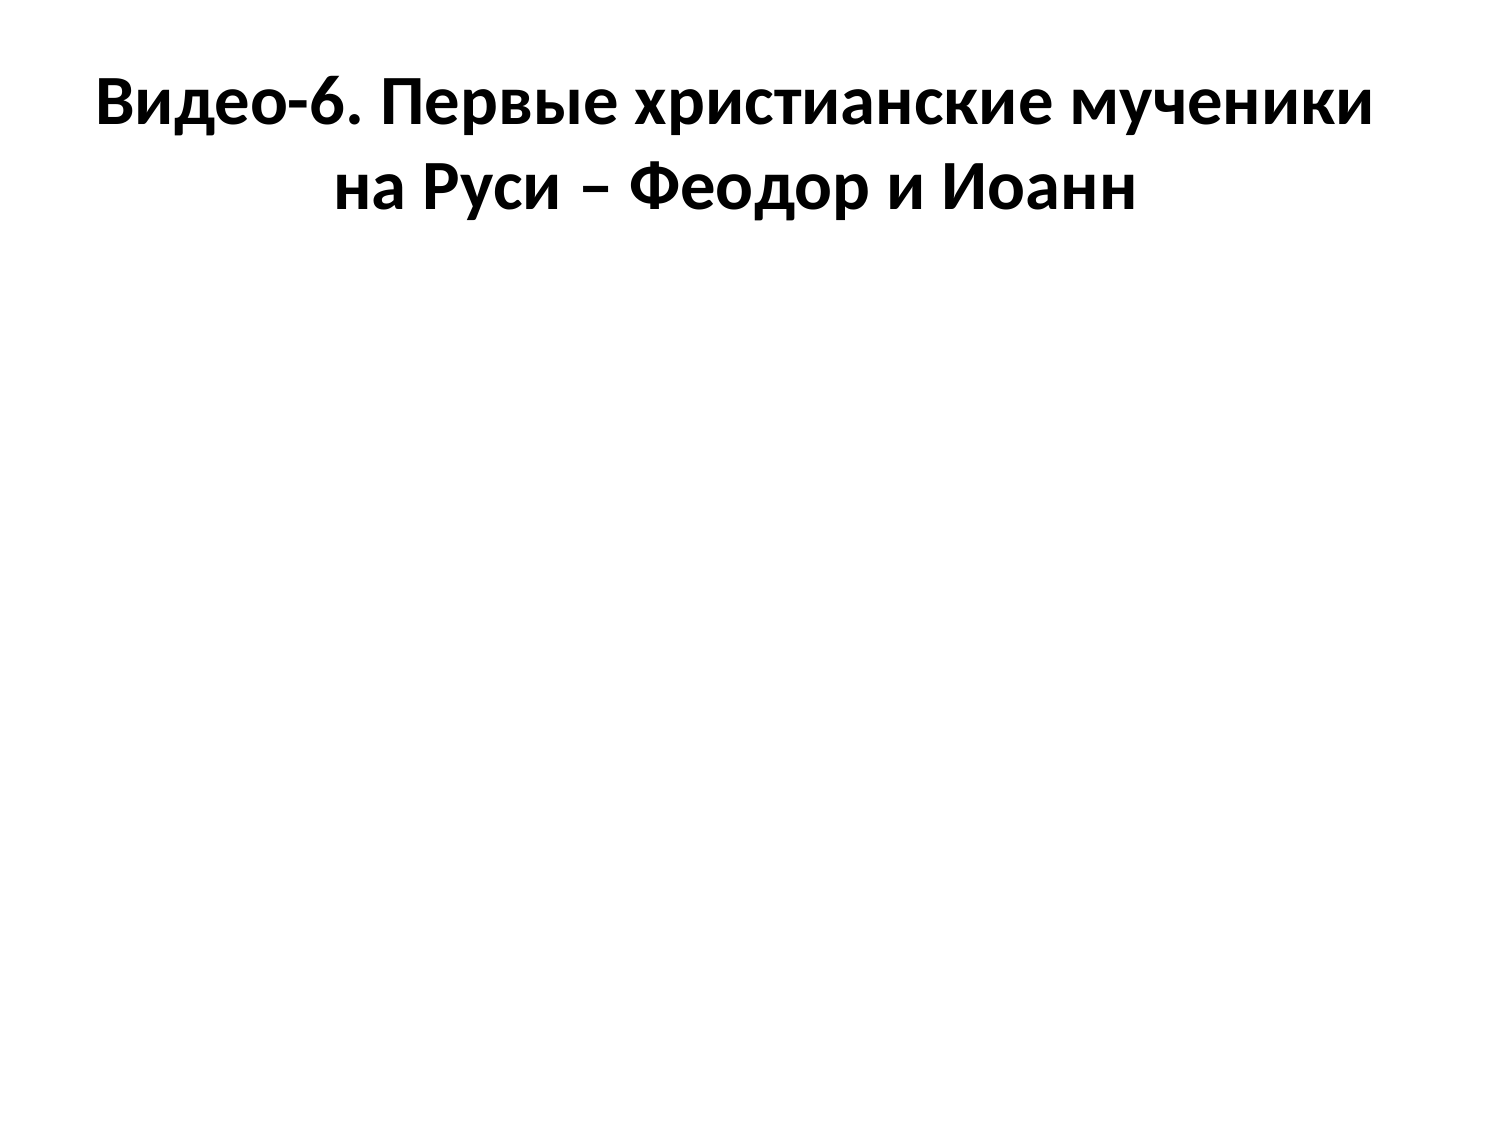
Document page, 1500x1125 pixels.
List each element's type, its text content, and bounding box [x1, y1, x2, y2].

title Видео-6. Первые христианские мученики на Руси – Феодор и Иоанн [46, 45, 1425, 233]
